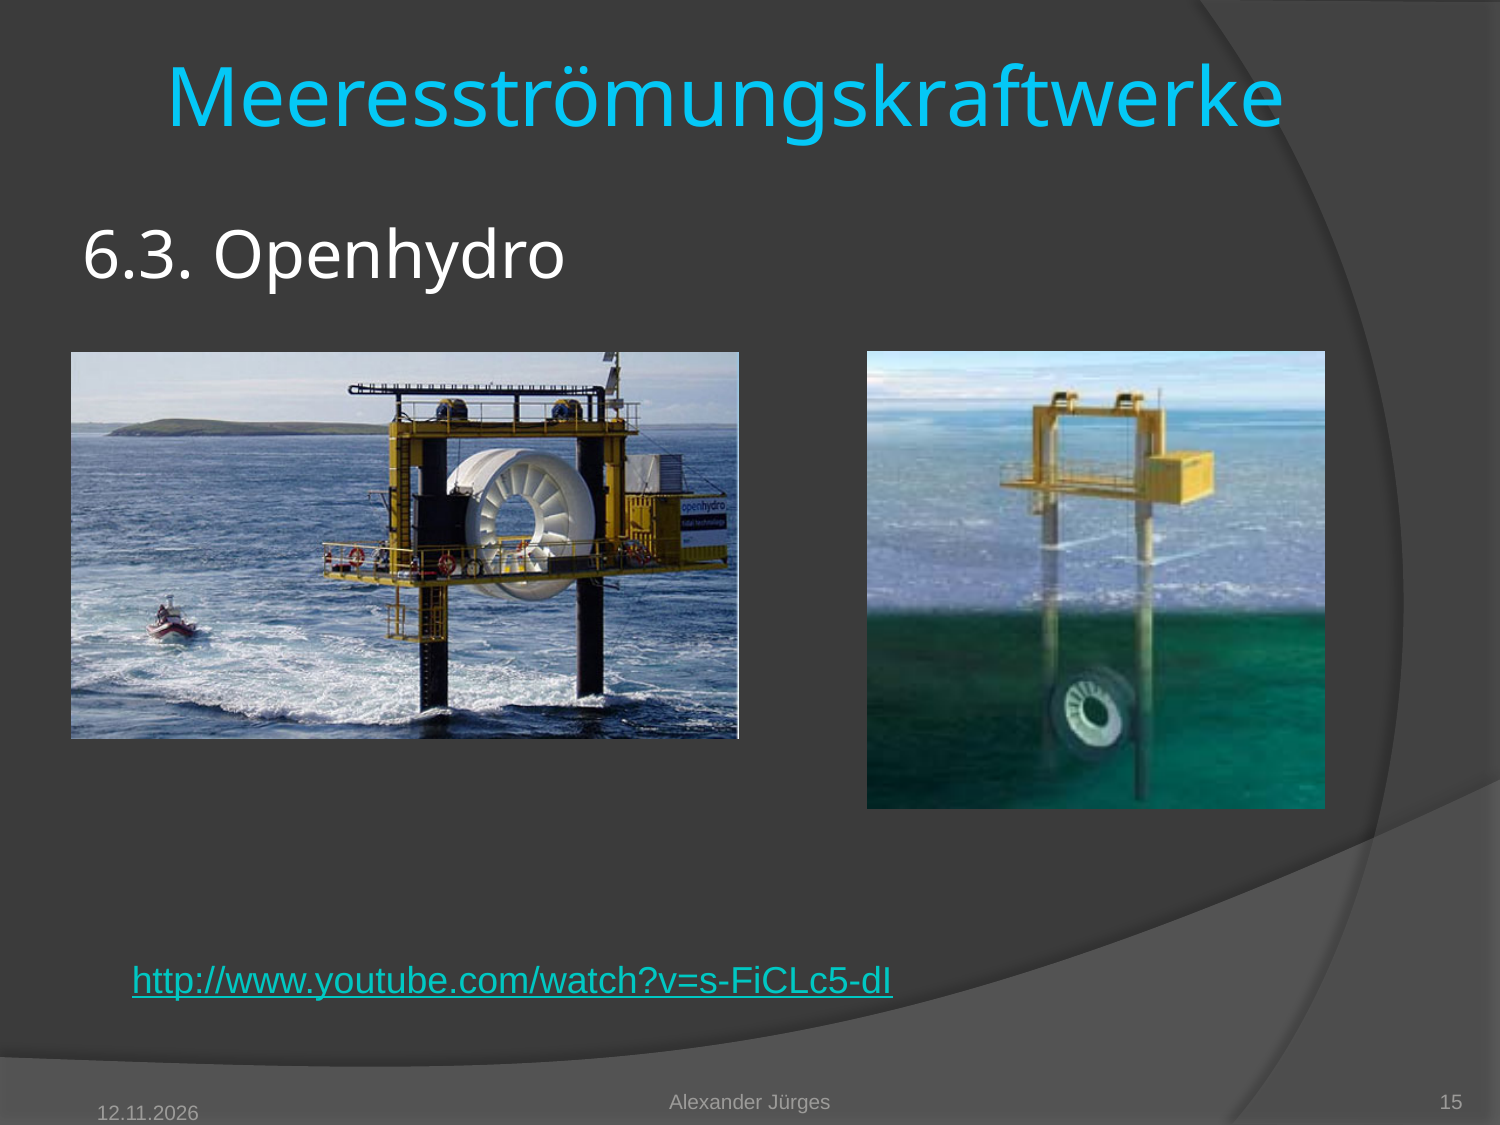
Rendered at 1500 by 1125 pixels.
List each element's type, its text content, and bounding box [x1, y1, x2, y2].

slide_number 15 [1337, 1053, 1463, 1114]
text_box 6.3. Openhydro [74, 187, 1500, 317]
text_box Meeresströmungskraftwerke [157, 0, 1383, 187]
text_box http://www.youtube.com/watch?v=s-FiCLc5-dI [117, 949, 1325, 1009]
footer Alexander Jürges [512, 1053, 988, 1114]
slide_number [82, 1065, 432, 1125]
picture [866, 351, 1325, 809]
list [71, 352, 739, 739]
